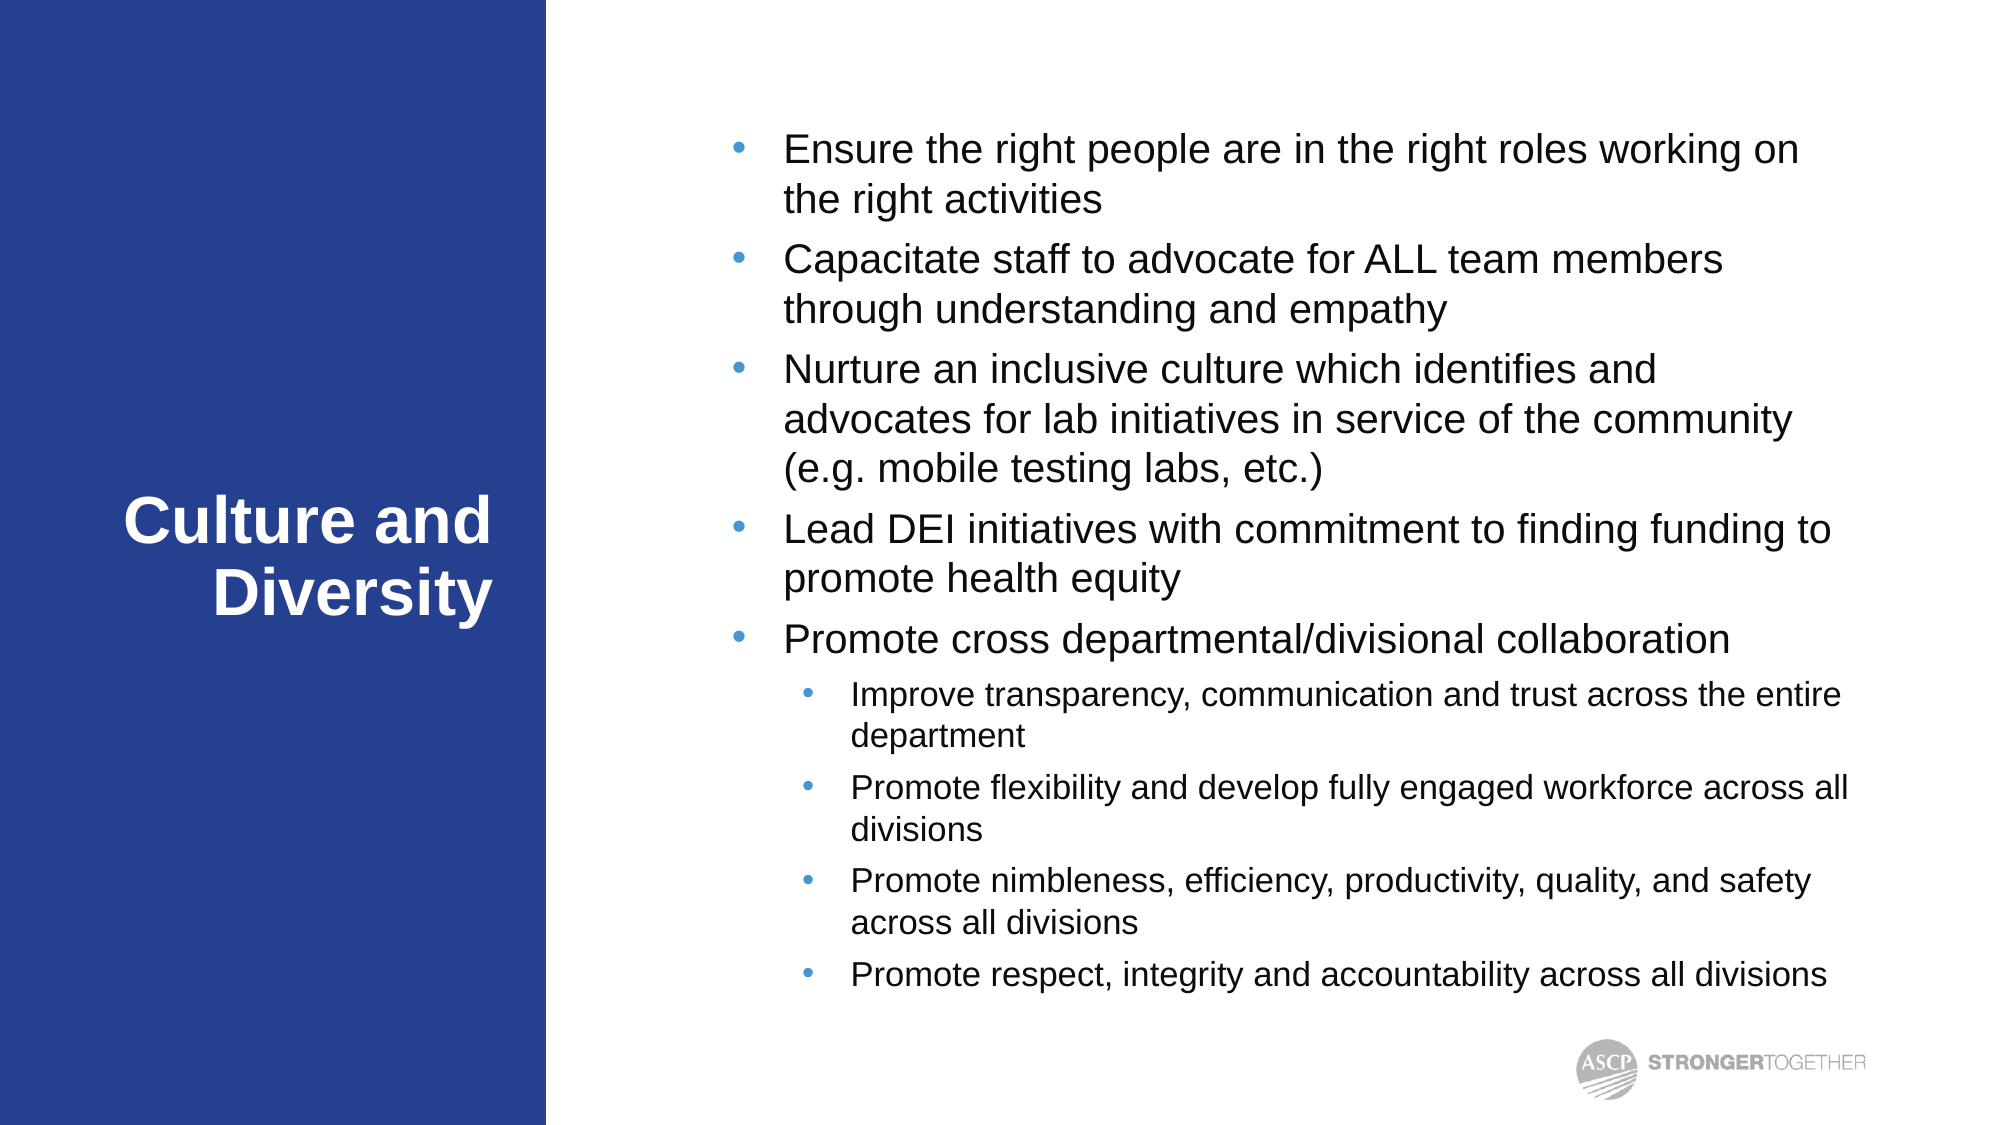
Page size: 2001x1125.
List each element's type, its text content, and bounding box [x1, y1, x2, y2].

picture [1576, 1039, 1866, 1100]
list Ensure the right people are in the right roles working on the right activities Capacitate staff to advocate for ALL team members through understanding and empathy Nurture an inclusive culture which identifies and advocates for lab initiatives in service of the community (e.g. mobile testing labs, etc.) Lead DEI initiatives with commitment to finding funding to promote health equity Promote cross departmental/divisional collaboration Improve transparency, communication and trust across the entire department Promote flexibility and develop fully engaged workforce across all divisions Promote nimbleness, efficiency, productivity, quality, and safety across all divisions Promote respect, integrity and accountability across all divisions [701, 107, 1866, 1009]
title Culture and Diversity [37, 448, 509, 667]
